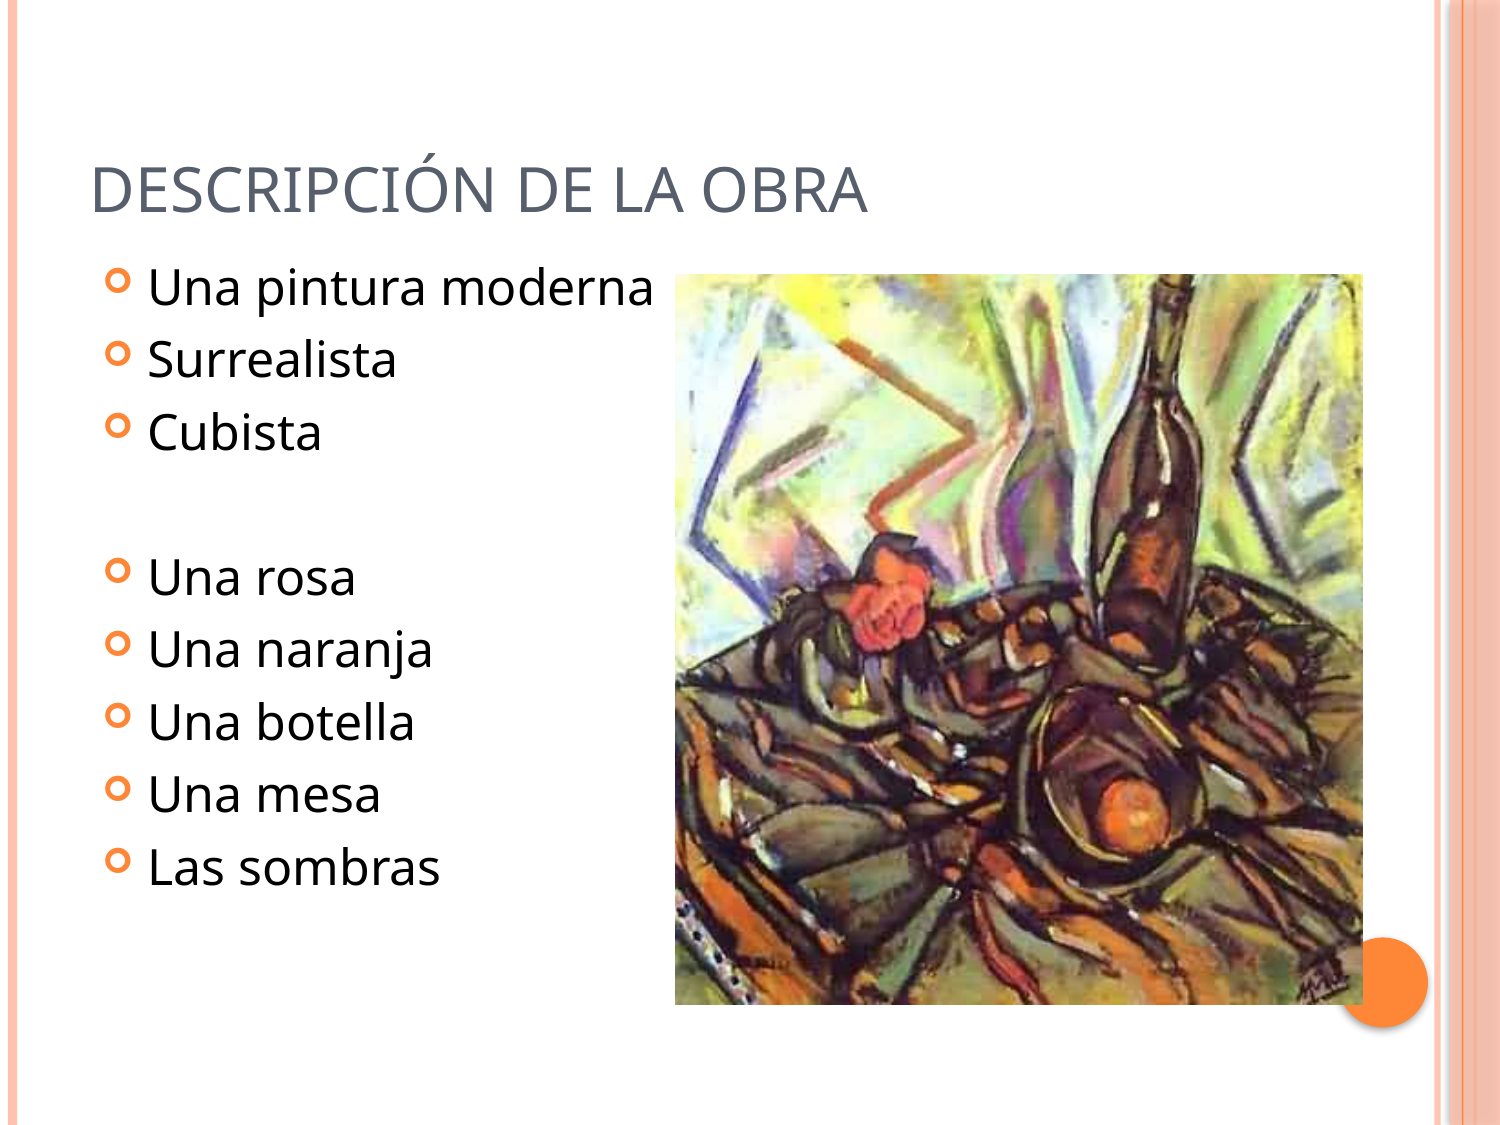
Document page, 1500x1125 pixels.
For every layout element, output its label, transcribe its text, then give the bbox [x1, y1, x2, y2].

list Una pintura moderna Surrealista Cubista Una rosa Una naranja Una botella Una mesa Las sombras [87, 247, 1313, 1048]
picture [674, 274, 1363, 1005]
title descripción de la obra [75, 45, 1300, 233]
